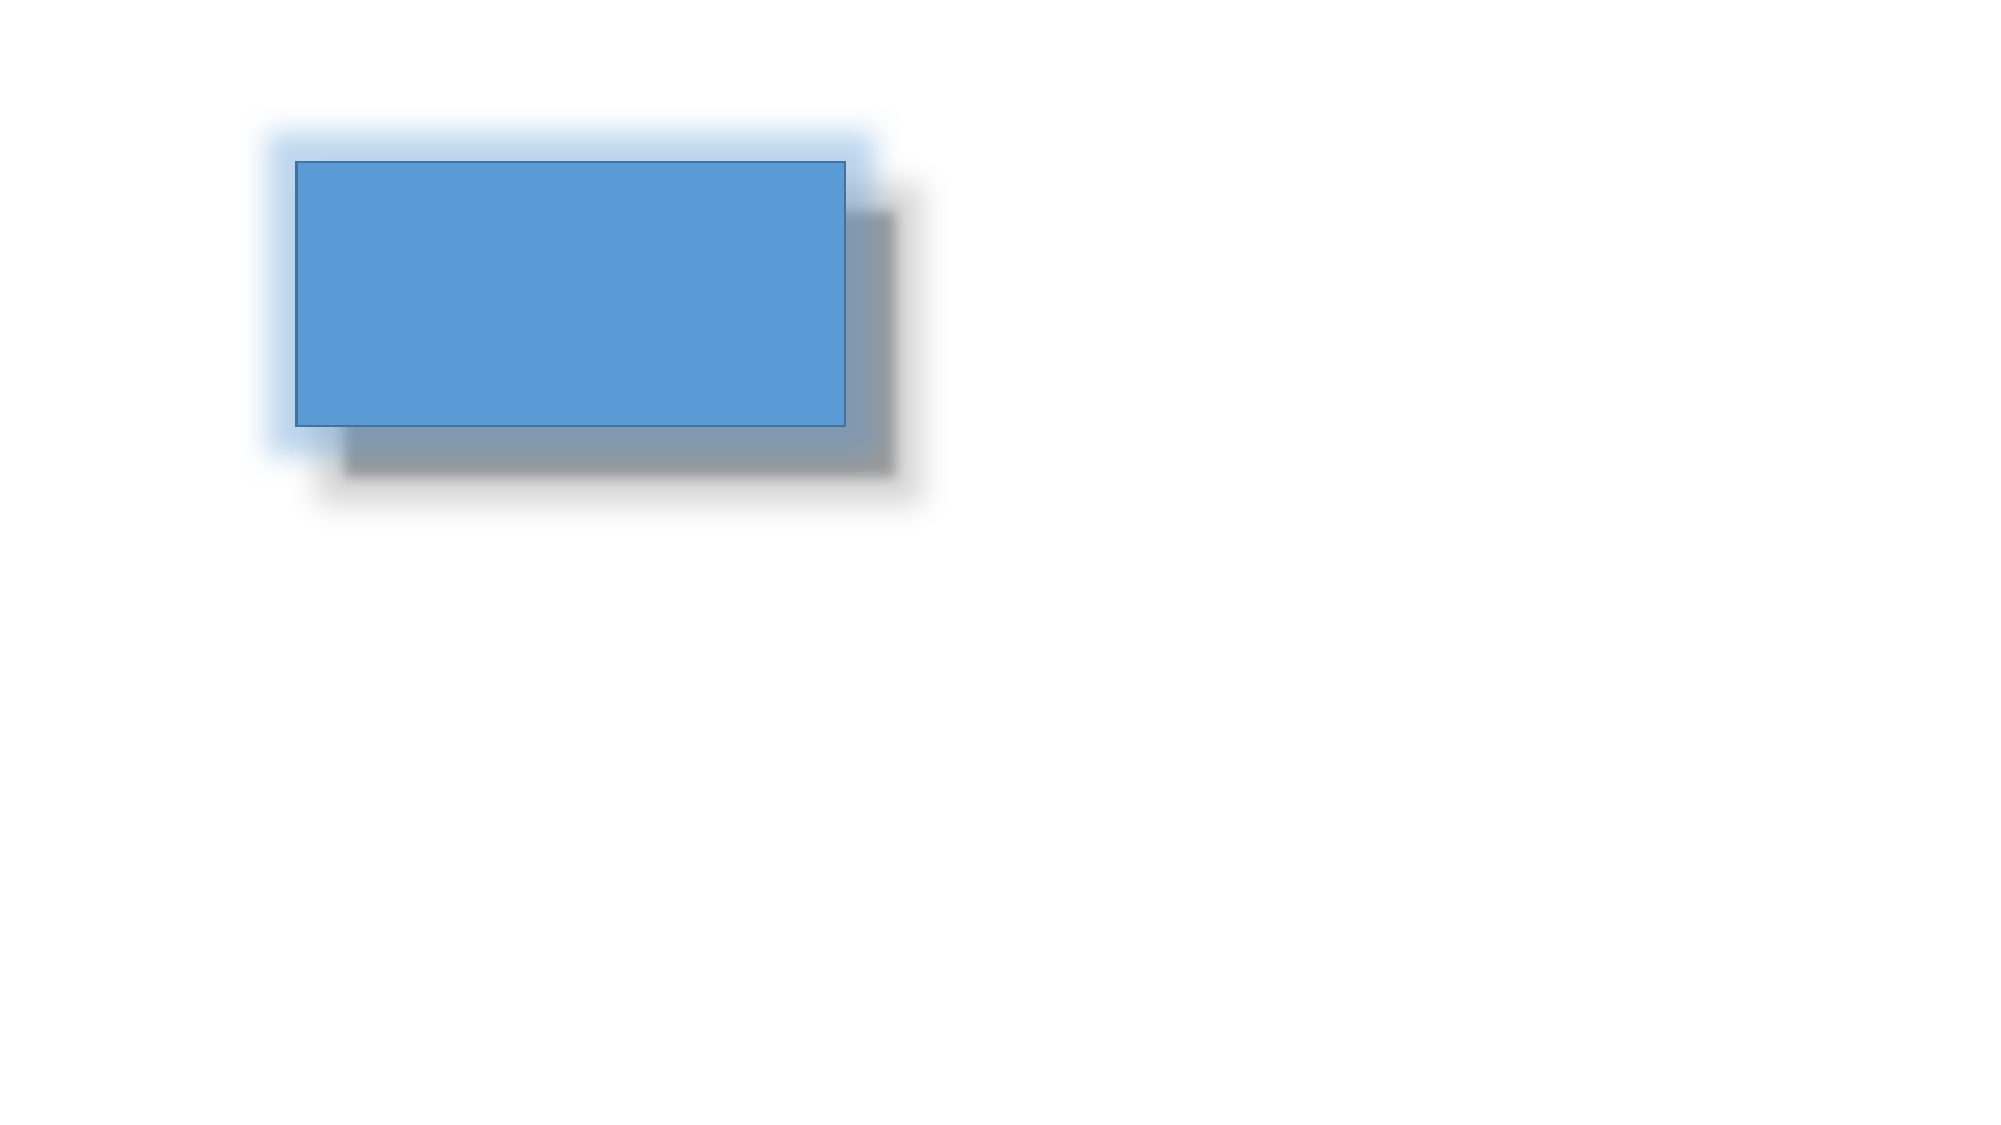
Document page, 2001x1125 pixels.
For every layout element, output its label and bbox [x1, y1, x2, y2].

text_box [295, 161, 846, 427]
